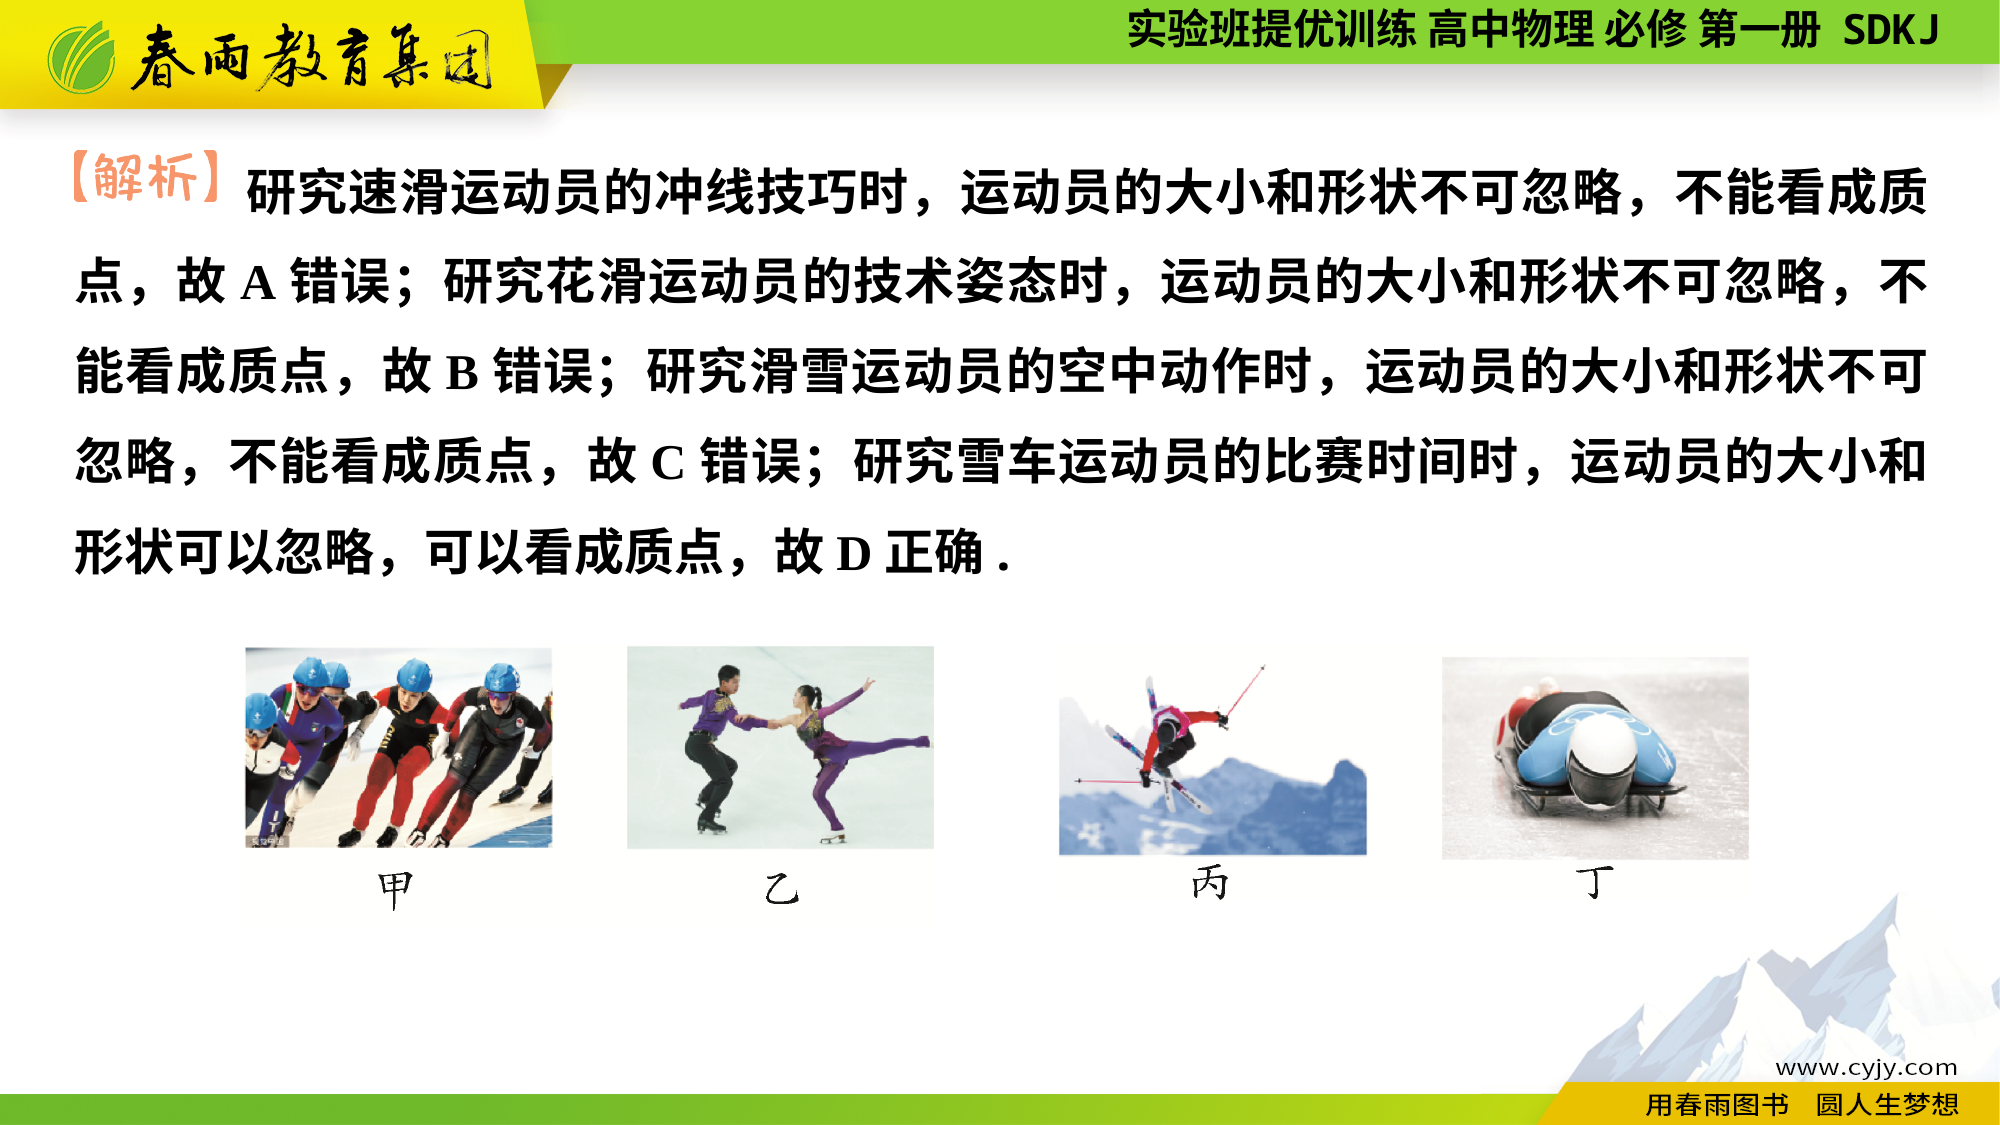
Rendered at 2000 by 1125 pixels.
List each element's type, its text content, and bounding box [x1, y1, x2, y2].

list 研究速滑运动员的冲线技巧时，运动员的大小和形状不可忽略，不能看成质点，故A错误；研究花滑运动员的技术姿态时，运动员的大小和形状不可忽略，不能看成质点，故B错误；研究滑雪运动员的空中动作时，运动员的大小和形状不可忽略，不能看成质点，故C错误；研究雪车运动员的比赛时间时，运动员的大小和形状可以忽略，可以看成质点，故D正确. [59, 122, 1944, 581]
picture [0, 0, 2000, 1125]
